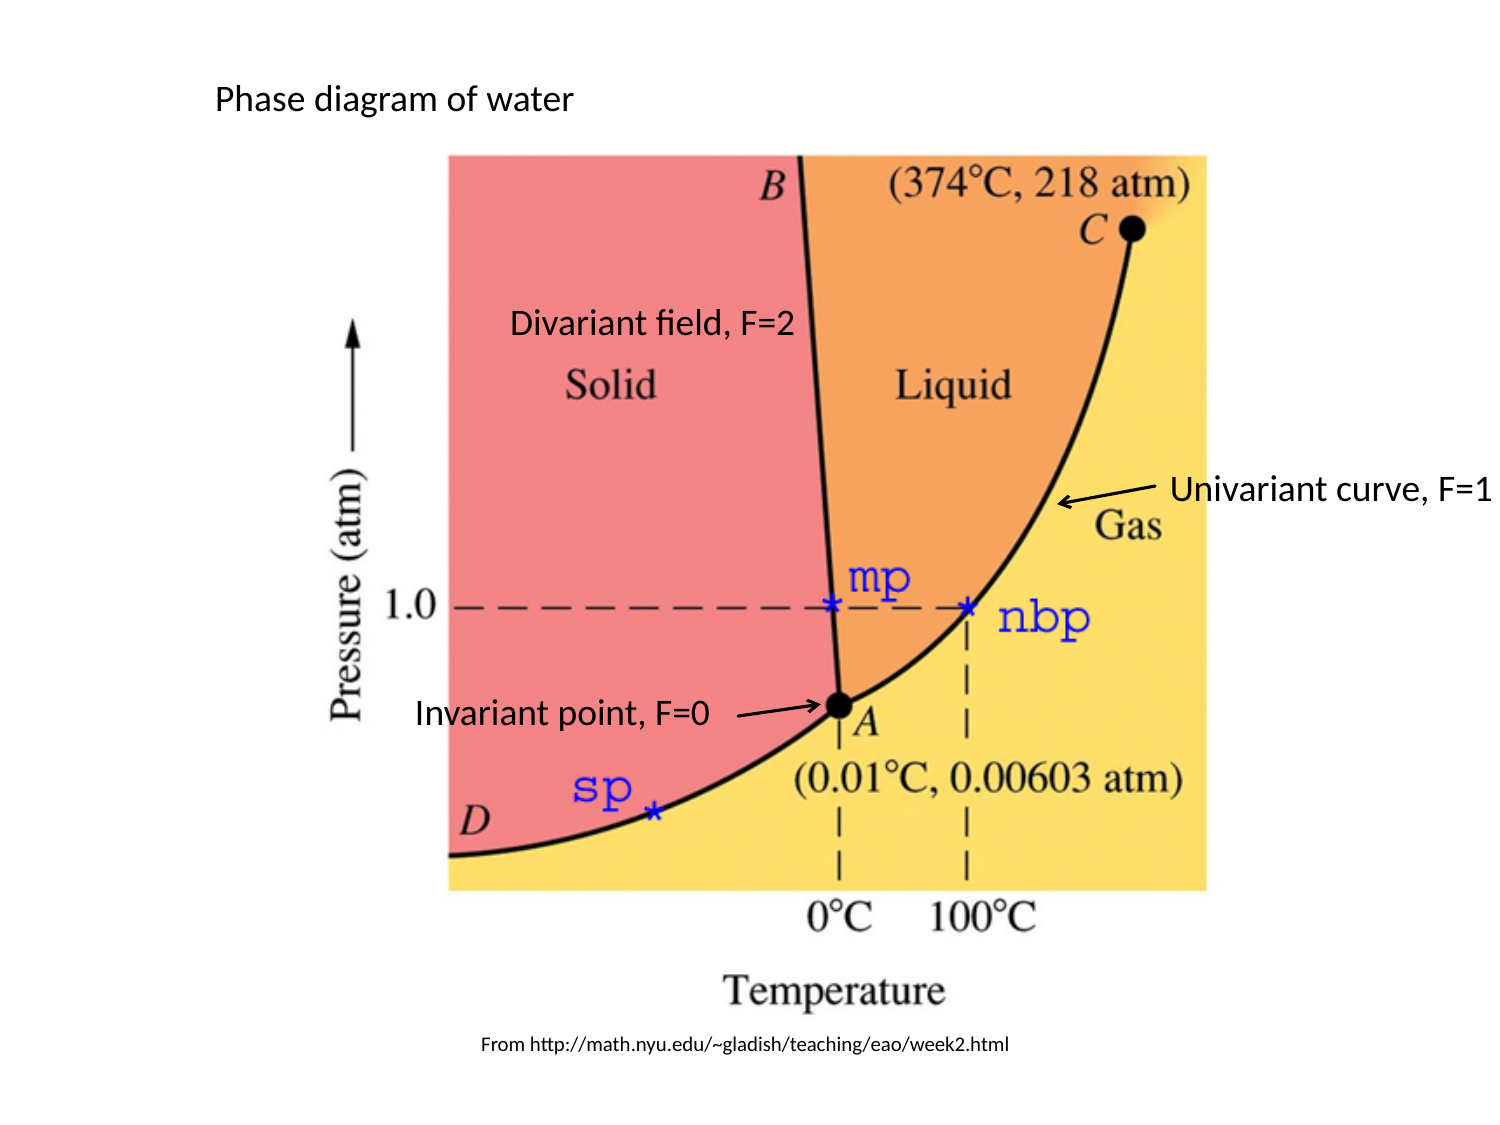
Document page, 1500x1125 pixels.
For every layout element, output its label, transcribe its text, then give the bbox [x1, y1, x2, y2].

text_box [1057, 486, 1152, 505]
text_box Univariant curve, F=1 [1227, 456, 1500, 516]
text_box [738, 704, 821, 716]
picture [289, 148, 1223, 1022]
text_box Phase diagram of water [200, 66, 590, 127]
text_box From http://math.nyu.edu/~gladish/teaching/eao/week2.html [466, 1030, 1217, 1063]
